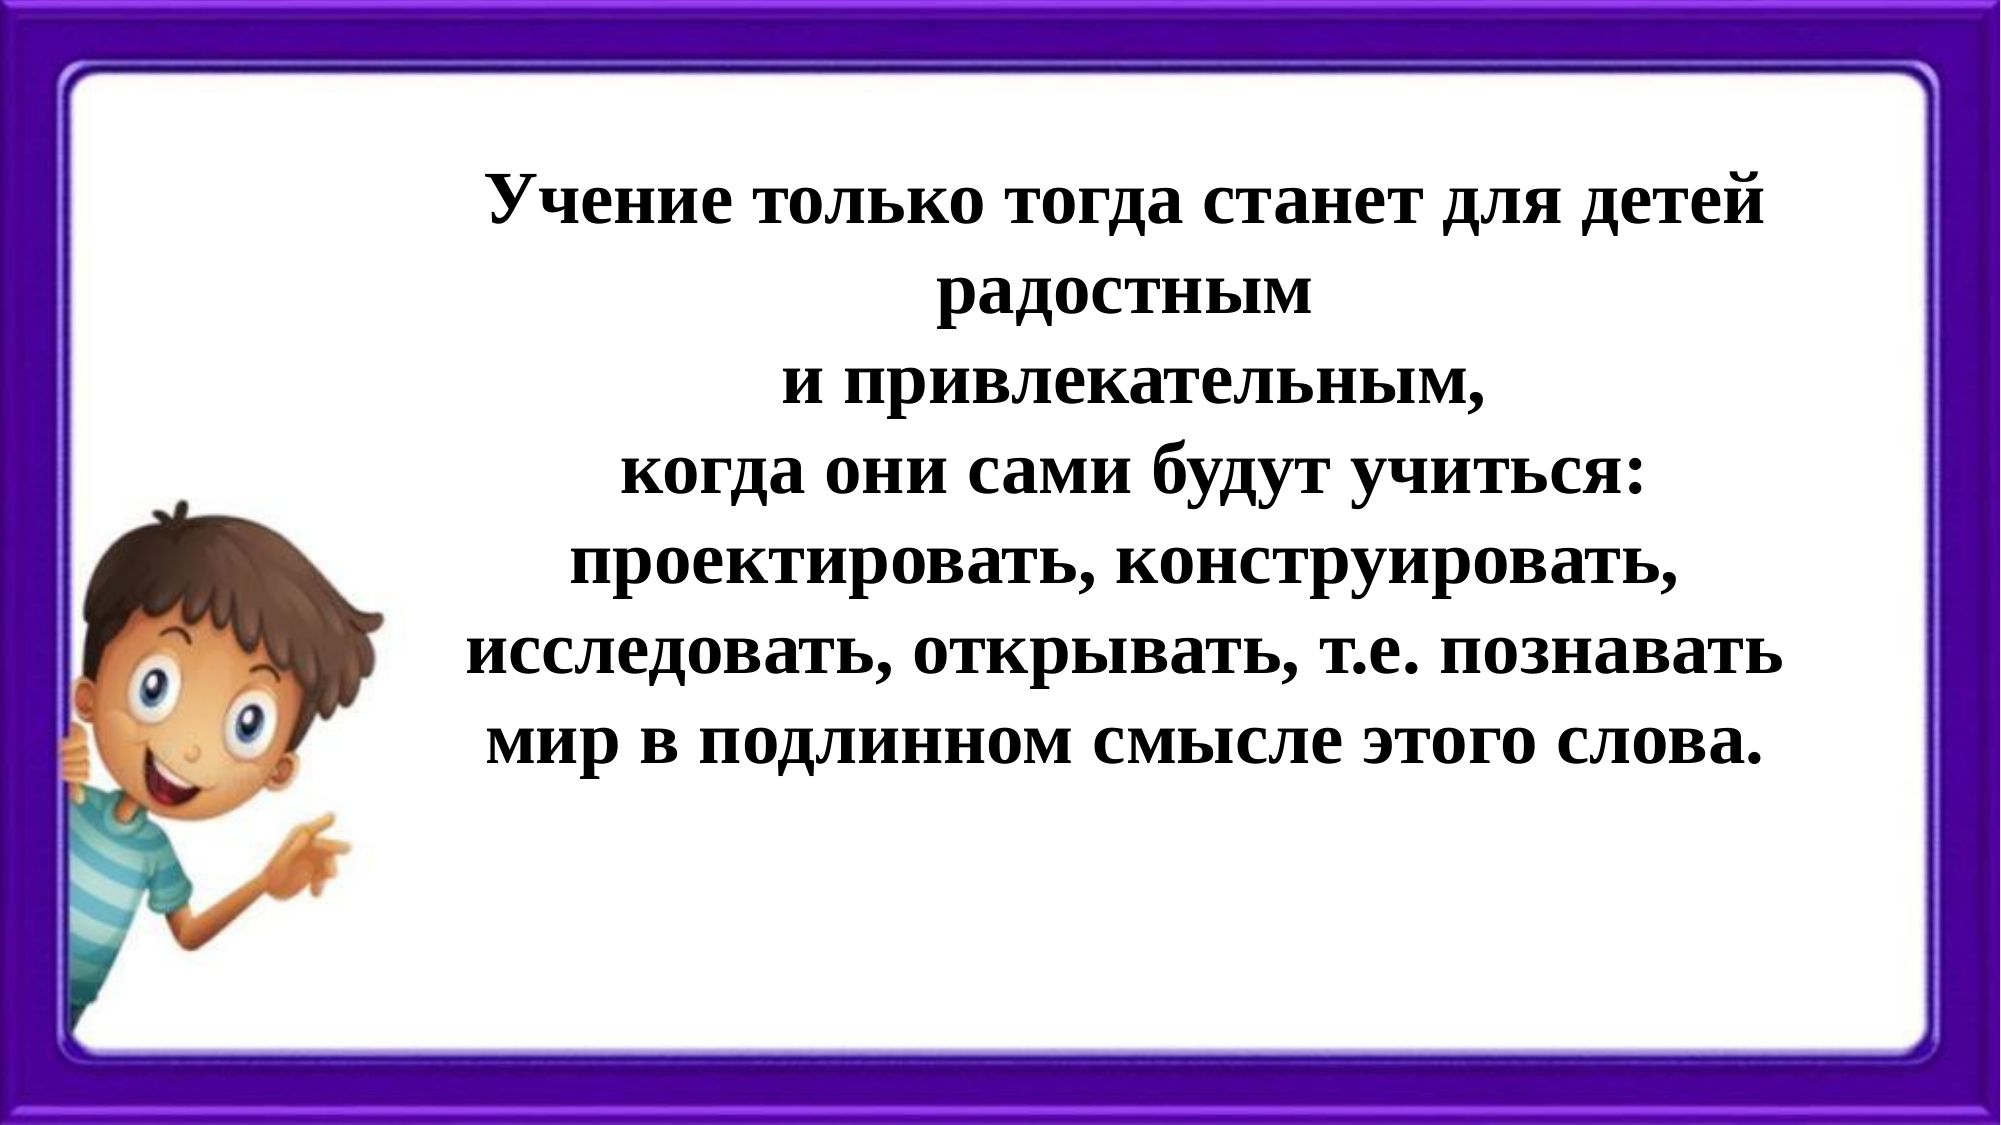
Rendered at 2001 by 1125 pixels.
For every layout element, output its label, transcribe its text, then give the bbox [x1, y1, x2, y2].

picture [0, 0, 2001, 1125]
list Учение только тогда станет для детей радостным и привлекательным, когда они сами будут учиться: проектировать, конструировать, исследовать, открывать, т.е. познавать мир в подлинном смысле этого слова. [388, 141, 1862, 999]
